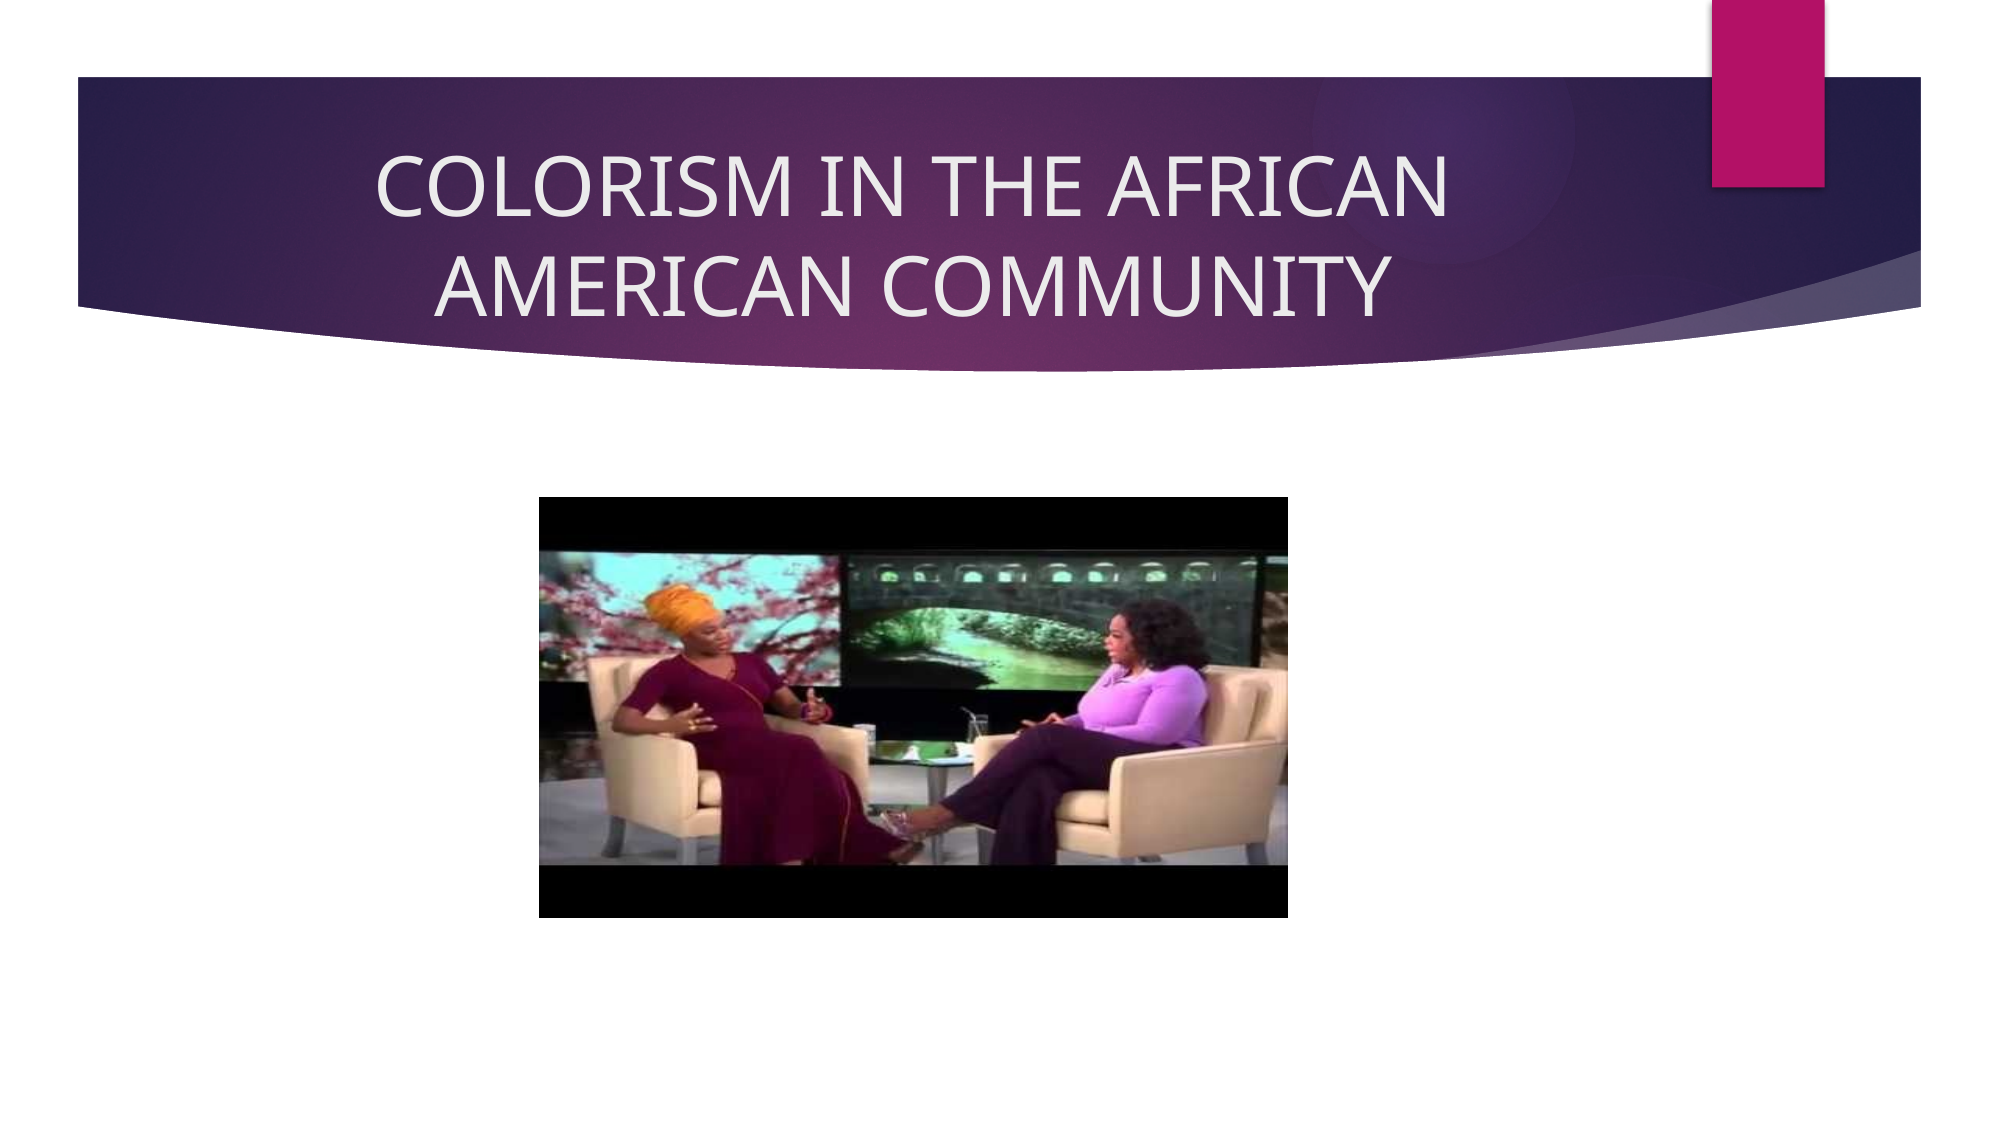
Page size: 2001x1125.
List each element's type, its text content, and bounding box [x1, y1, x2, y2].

title COLORISM IN THE AFRICAN AMERICAN COMMUNITY [194, 130, 1633, 336]
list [538, 496, 1289, 919]
